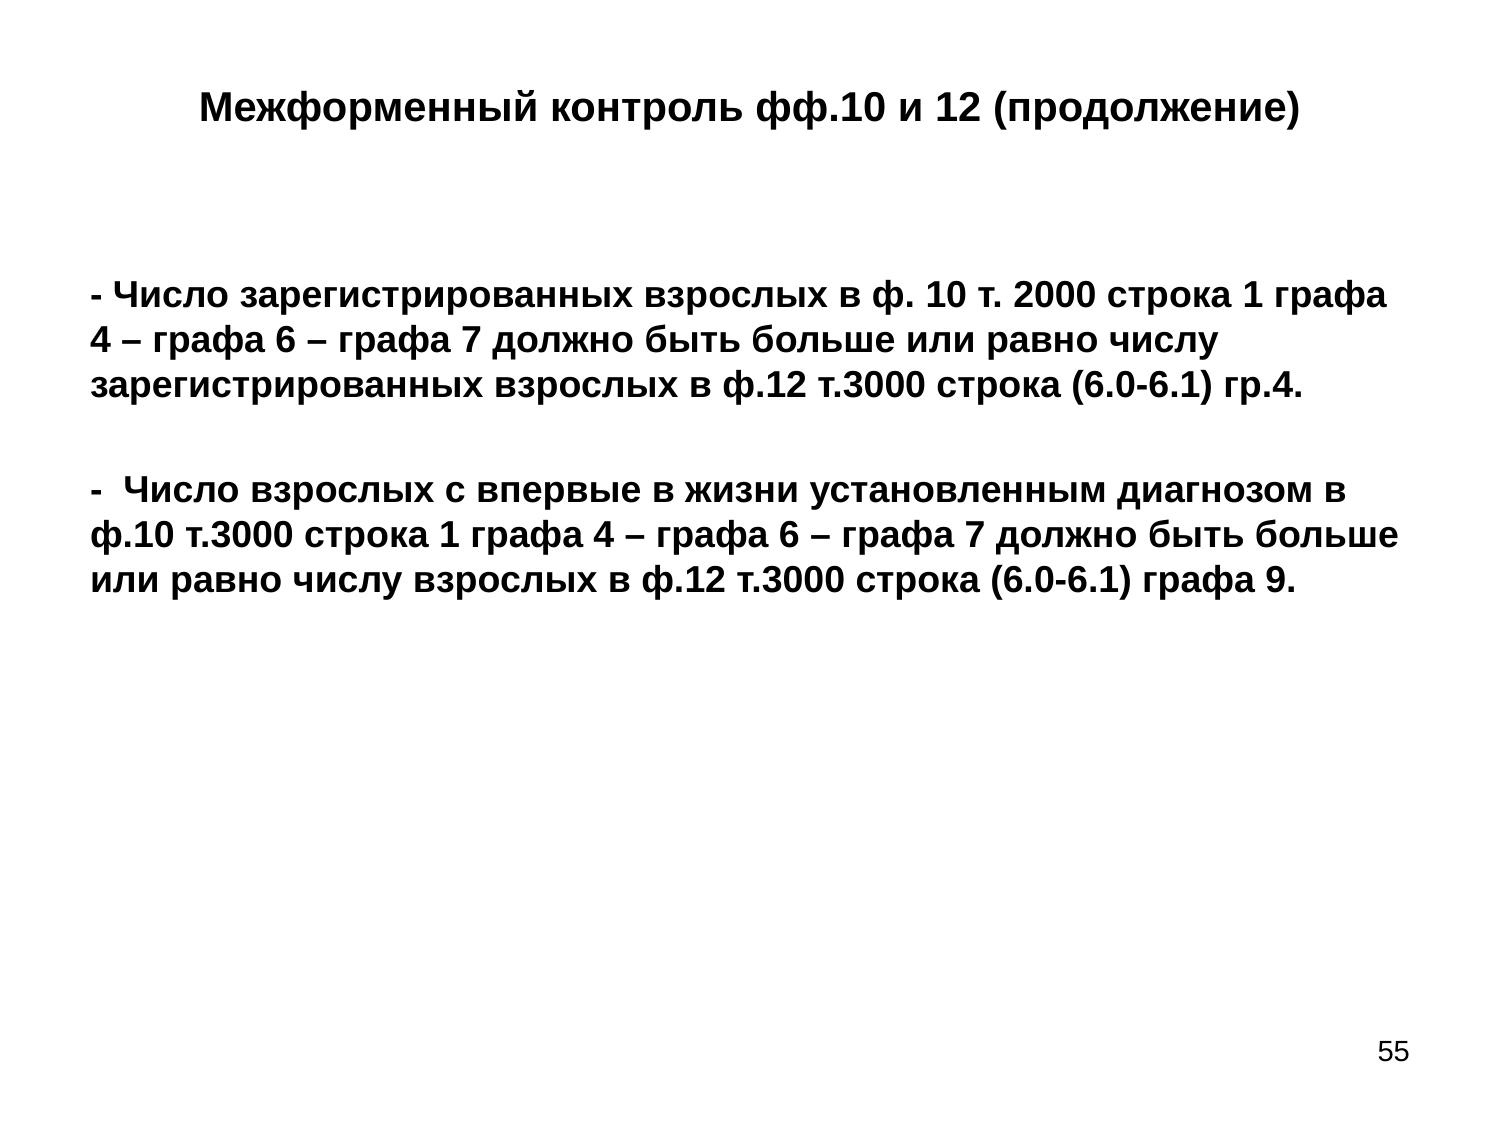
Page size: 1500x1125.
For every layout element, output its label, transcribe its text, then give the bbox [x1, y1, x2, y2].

slide_number 55 [1074, 1024, 1425, 1103]
list - Число зарегистрированных взрослых в ф. 10 т. 2000 строка 1 графа 4 – графа 6 – графа 7 должно быть больше или равно числу зарегистрированных взрослых в ф.12 т.3000 строка (6.0-6.1) гр.4. - Число взрослых с впервые в жизни установленным диагнозом в ф.10 т.3000 строка 1 графа 4 – графа 6 – графа 7 должно быть больше или равно числу взрослых в ф.12 т.3000 строка (6.0-6.1) графа 9. [74, 262, 1426, 1006]
title Межформенный контроль фф.10 и 12 (продолжение) [74, 44, 1426, 165]
